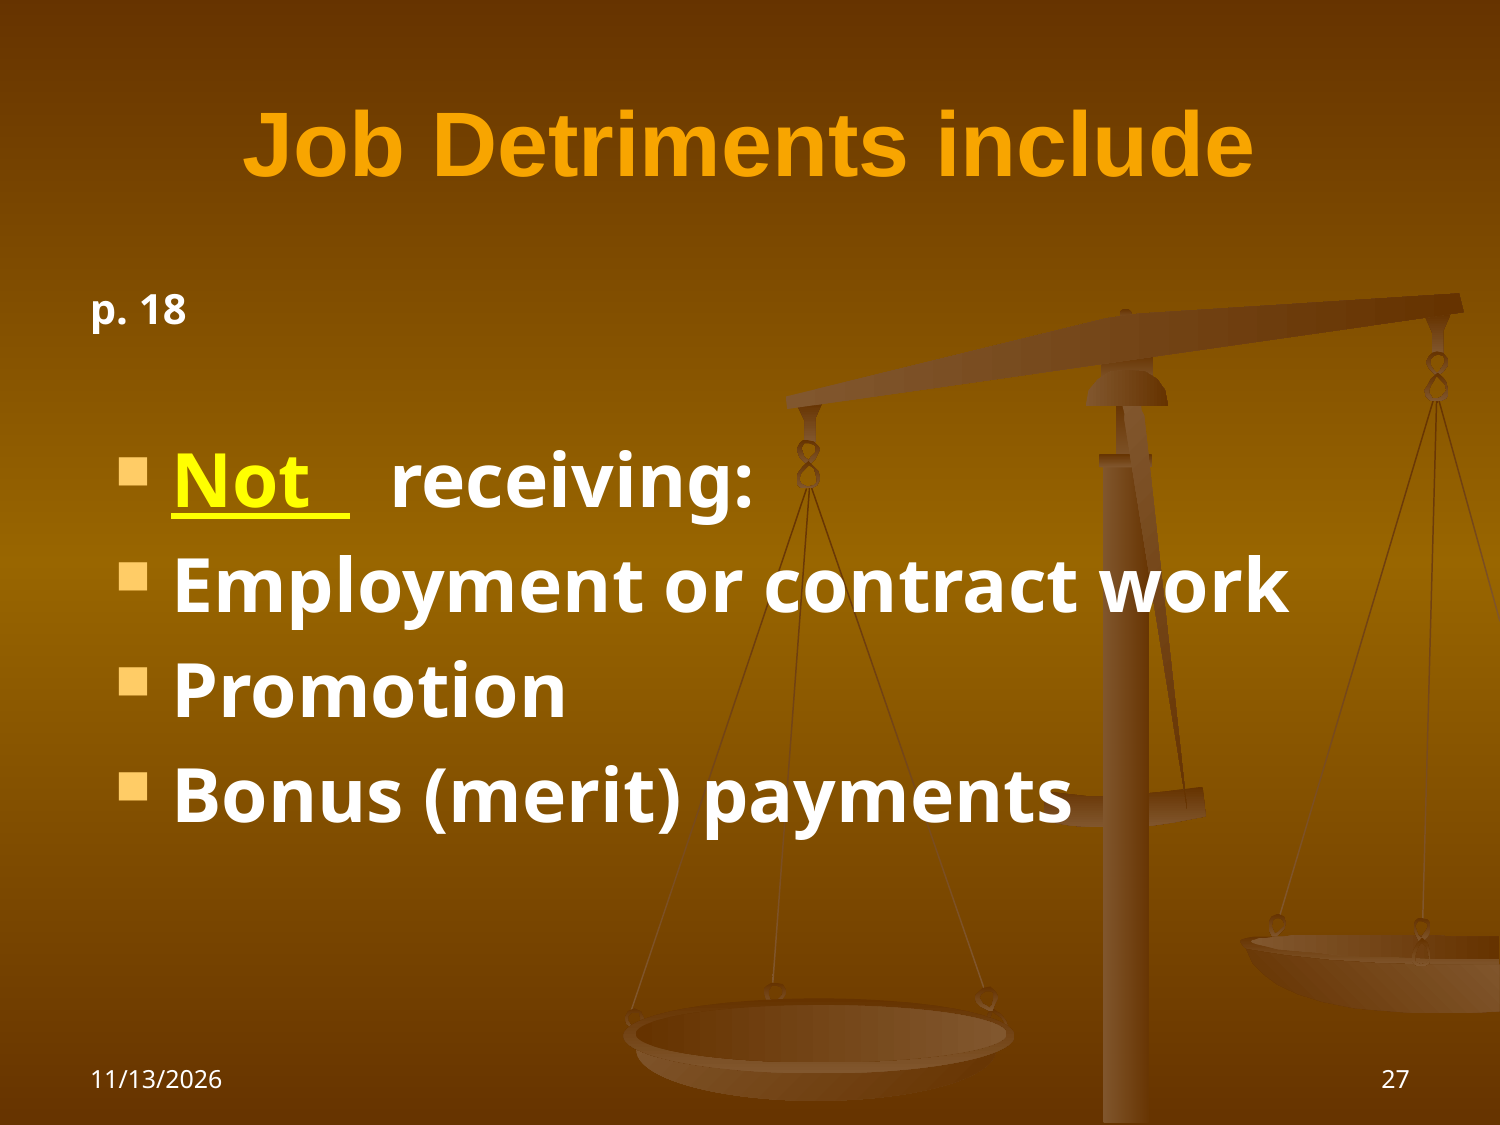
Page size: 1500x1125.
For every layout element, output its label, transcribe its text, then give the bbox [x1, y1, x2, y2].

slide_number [74, 1029, 426, 1106]
title Job Detriments include [74, 45, 1426, 234]
list Not receiving: Employment or contract work Promotion Bonus (merit) payments [99, 424, 1363, 963]
text_box p. 18 [74, 275, 213, 340]
slide_number 27 [1074, 1029, 1426, 1106]
